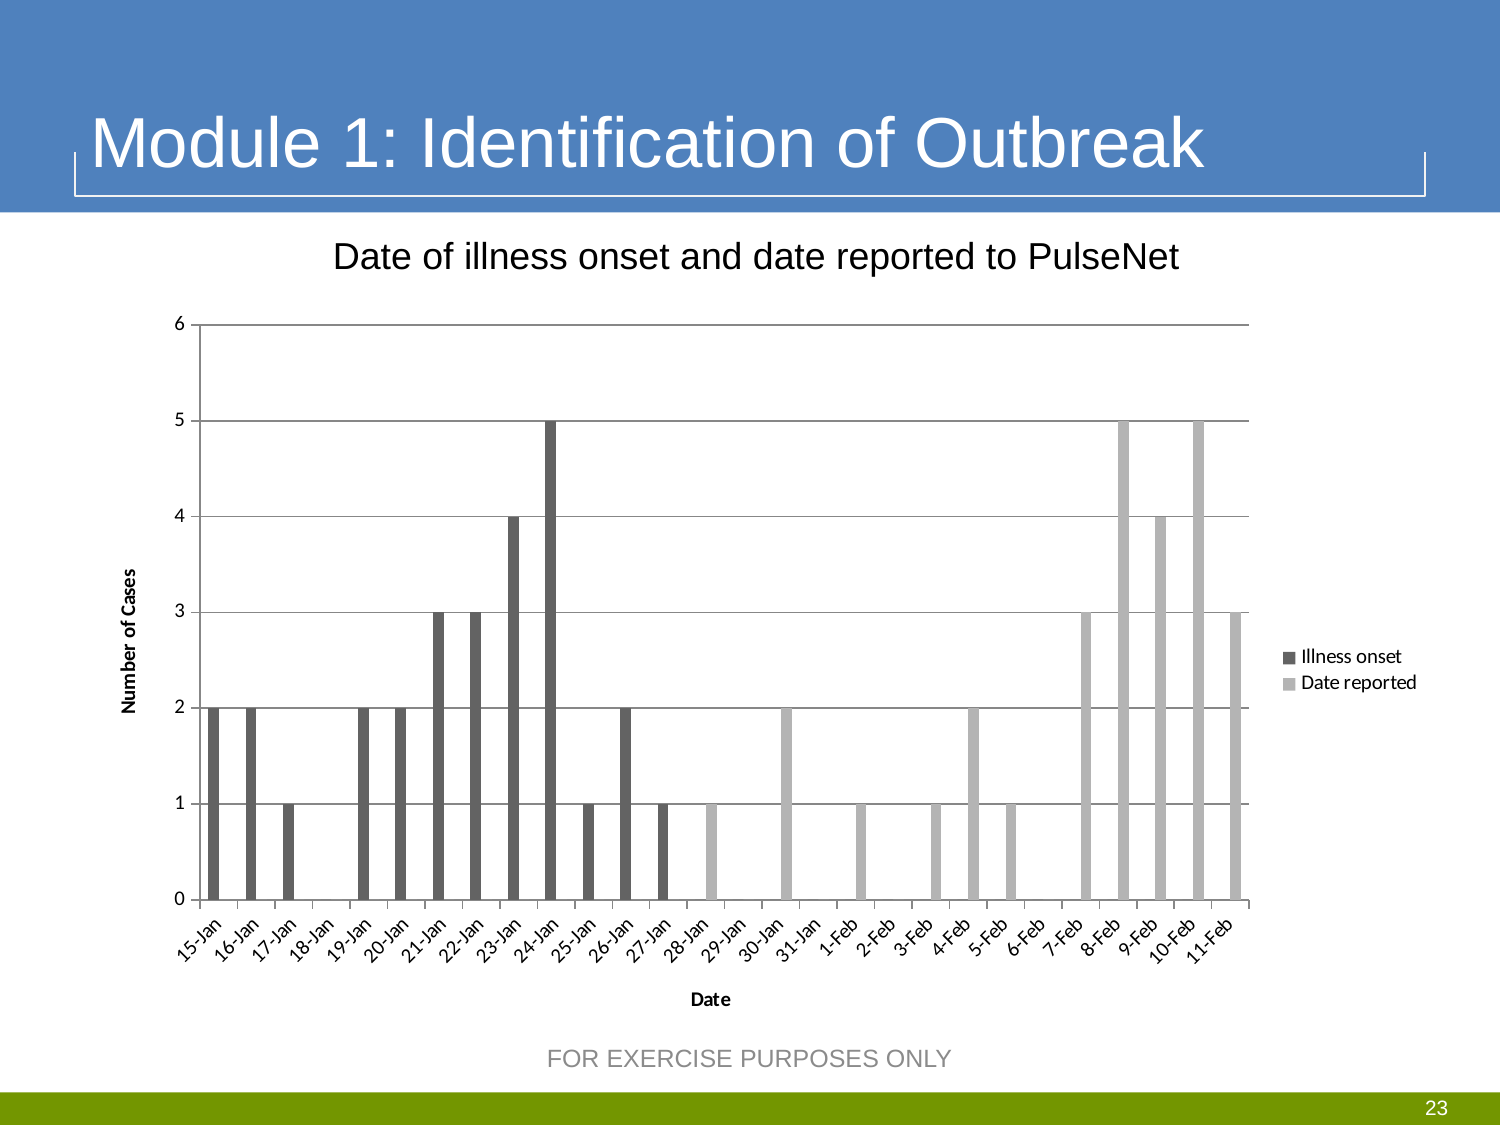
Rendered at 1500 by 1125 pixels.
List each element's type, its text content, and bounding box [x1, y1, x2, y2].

text_box Date of illness onset and date reported to PulseNet [87, 224, 1425, 285]
footer FOR EXERCISE PURPOSES ONLY [512, 1052, 988, 1103]
title Module 1: Identification of Outbreak [74, 44, 1426, 233]
chart [86, 299, 1437, 1043]
